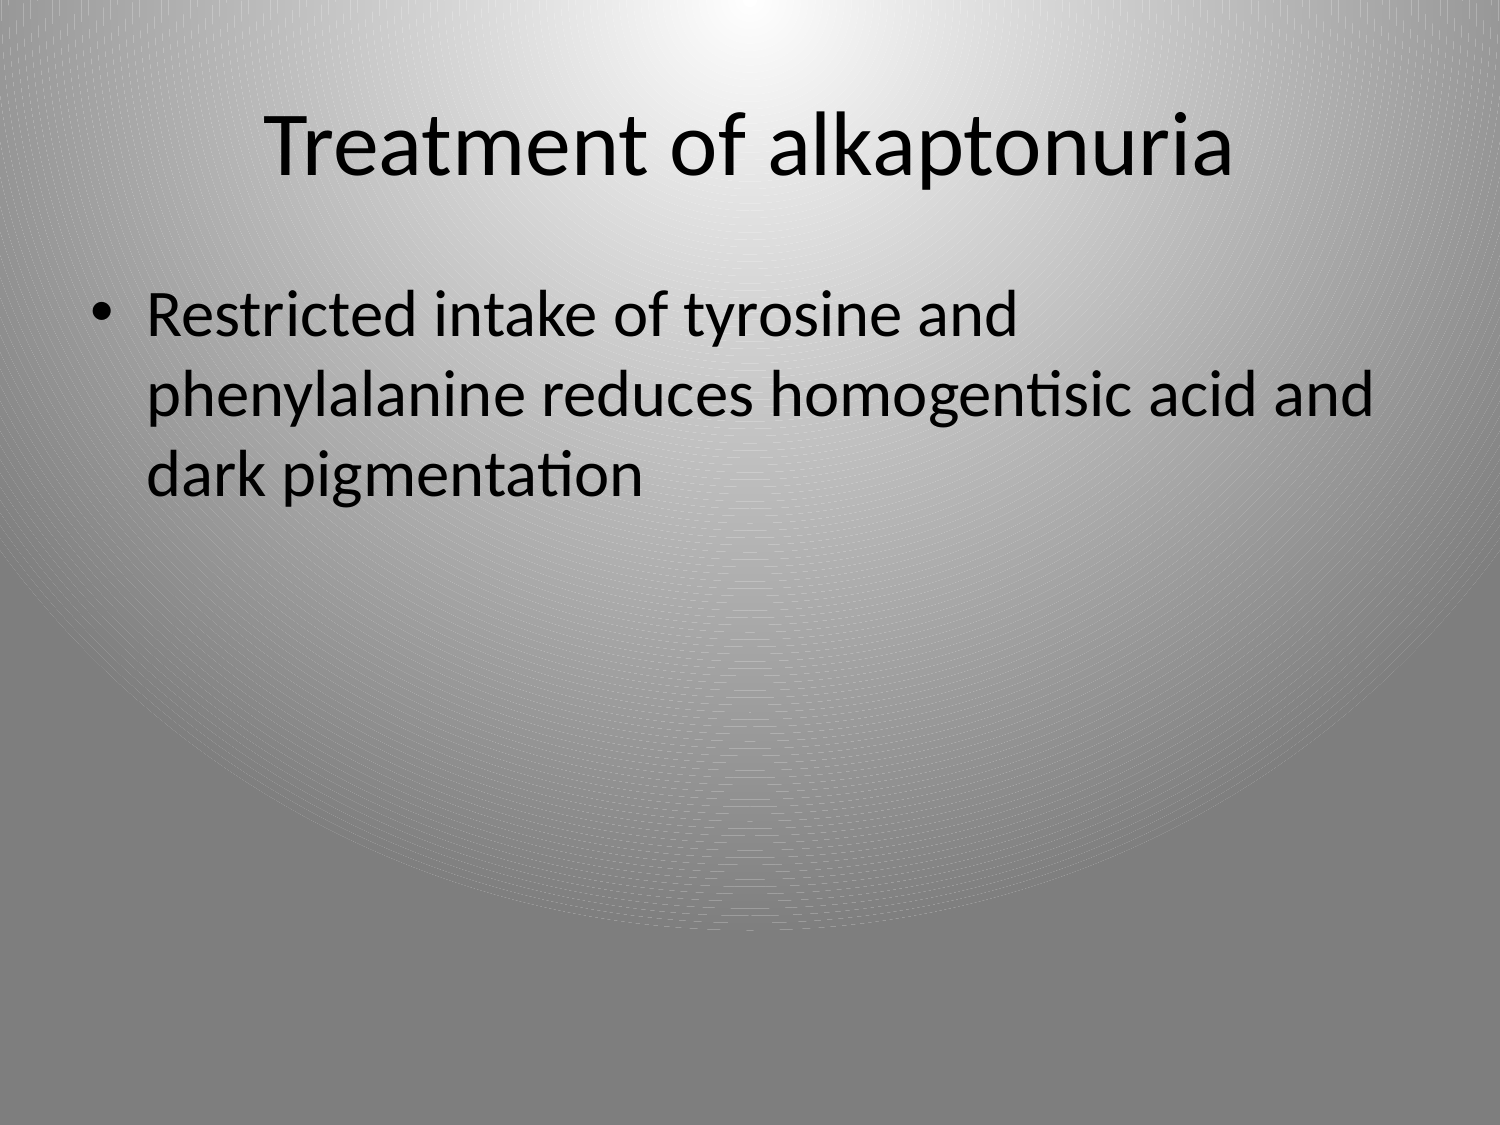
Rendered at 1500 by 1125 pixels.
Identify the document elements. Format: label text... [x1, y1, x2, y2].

list Restricted intake of tyrosine and phenylalanine reduces homogentisic acid and dark pigmentation [75, 262, 1425, 1005]
title Treatment of alkaptonuria [75, 45, 1425, 233]
